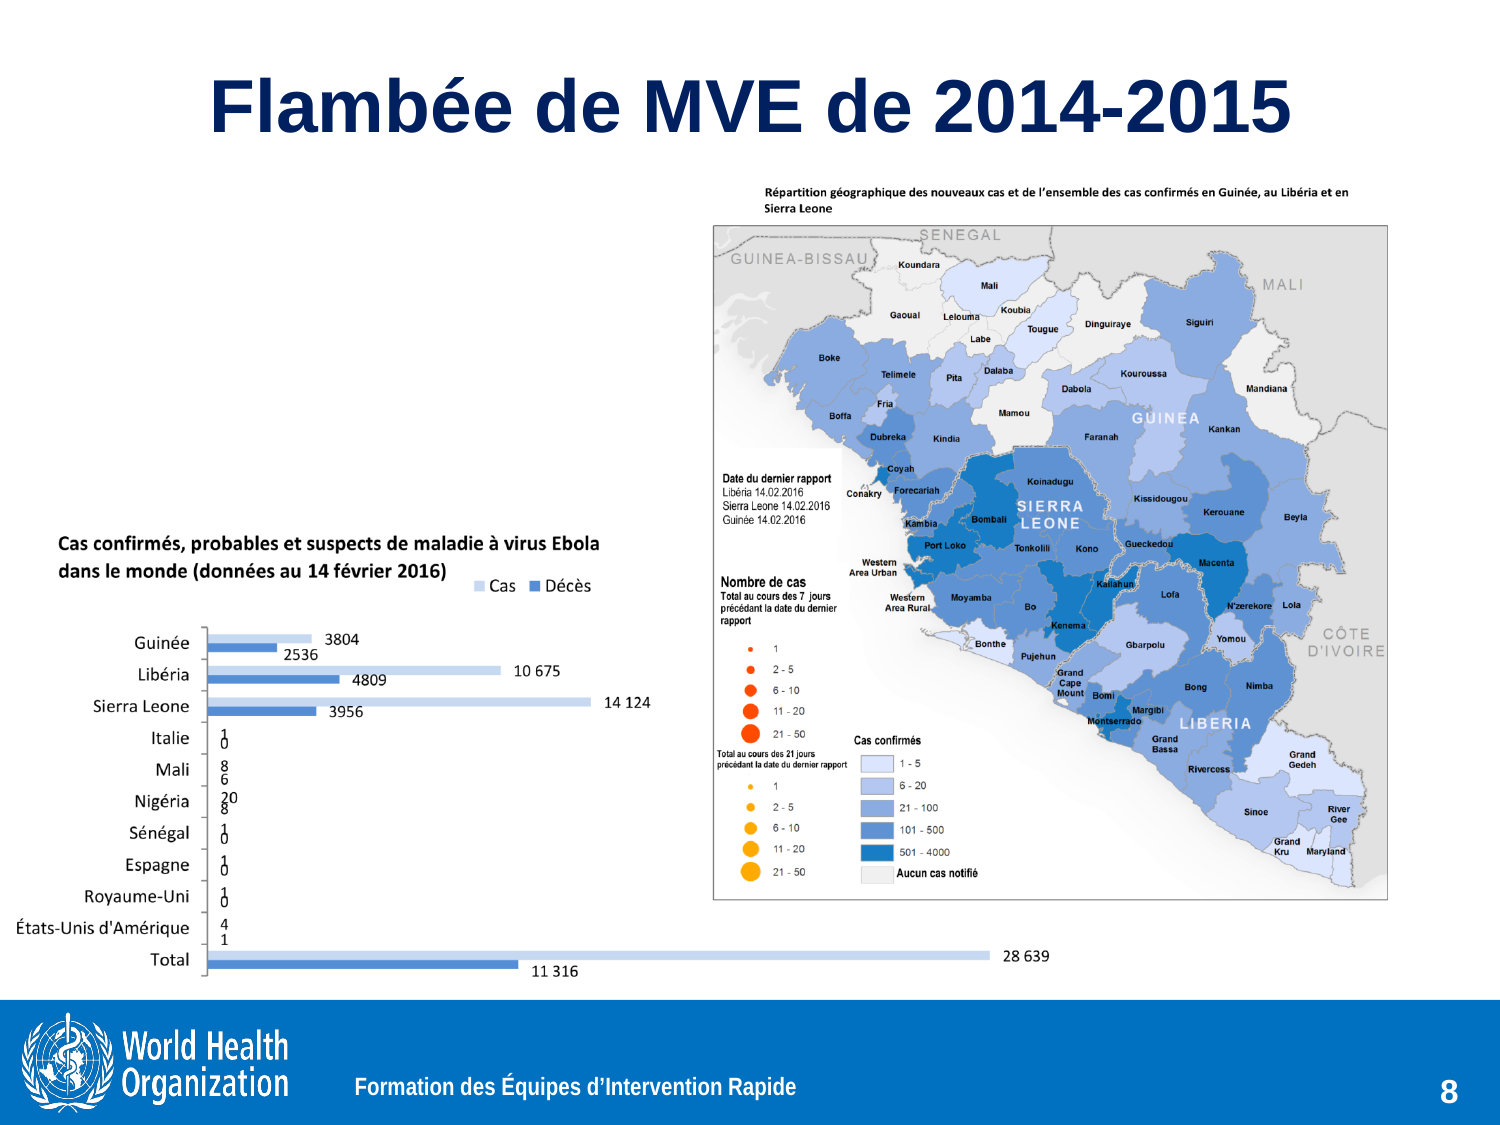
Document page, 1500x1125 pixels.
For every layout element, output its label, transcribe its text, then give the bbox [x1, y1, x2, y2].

title Flambée de MVE de 2014-2015 [76, 7, 1427, 195]
picture [21, 1012, 288, 1113]
picture [10, 185, 1389, 986]
